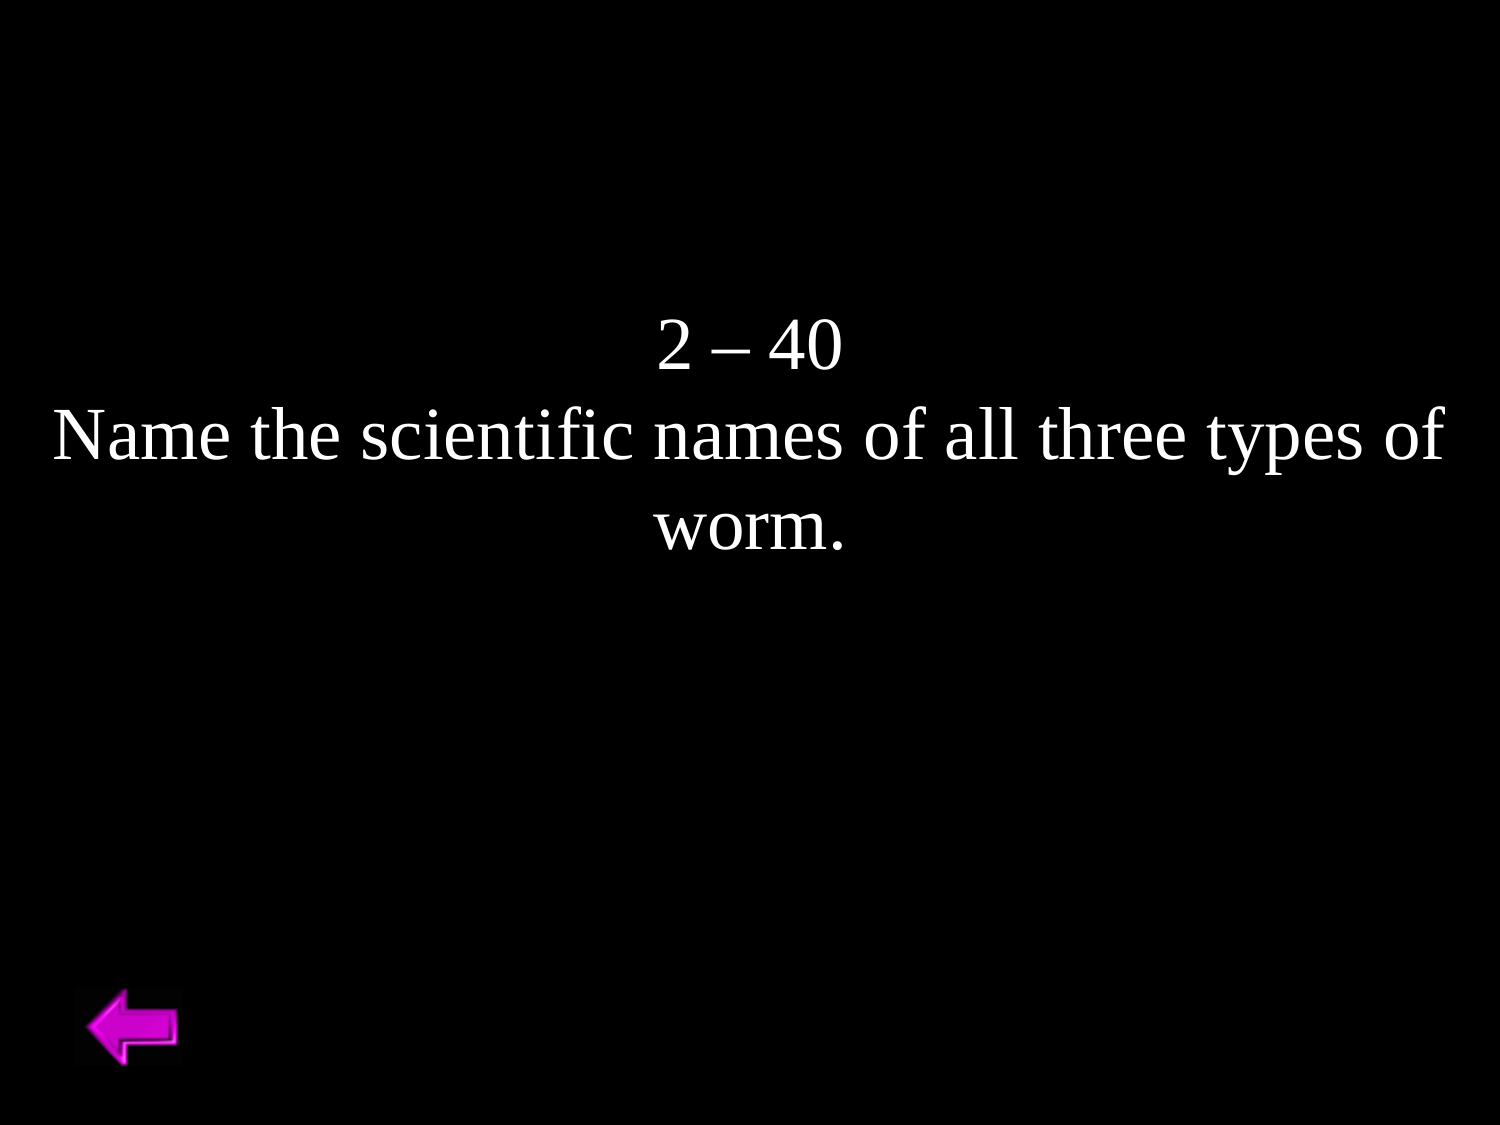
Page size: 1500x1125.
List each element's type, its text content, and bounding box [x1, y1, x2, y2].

text_box 2 – 40 Name the scientific names of all three types of worm. [12, 287, 1488, 573]
picture [74, 987, 183, 1066]
